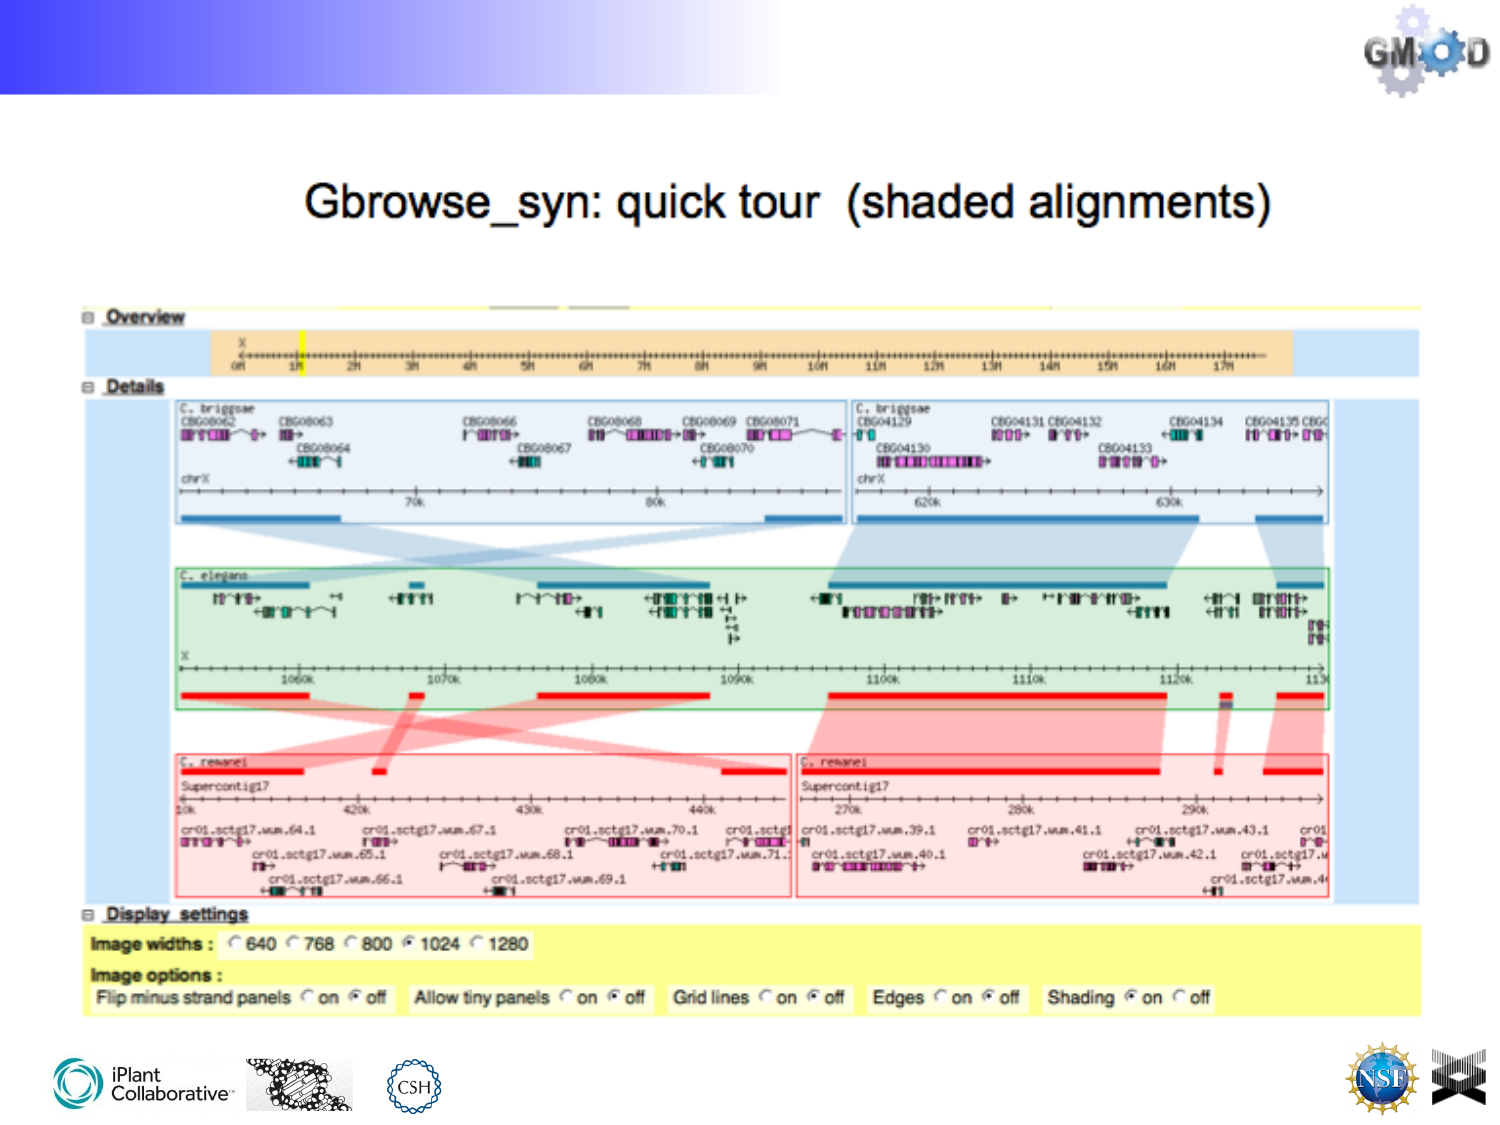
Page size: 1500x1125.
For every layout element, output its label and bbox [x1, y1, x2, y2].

picture [246, 1056, 353, 1113]
picture [382, 1054, 442, 1116]
picture [1431, 1049, 1487, 1105]
picture [1344, 1040, 1420, 1116]
picture [39, 1053, 240, 1115]
picture [62, 148, 1457, 1037]
